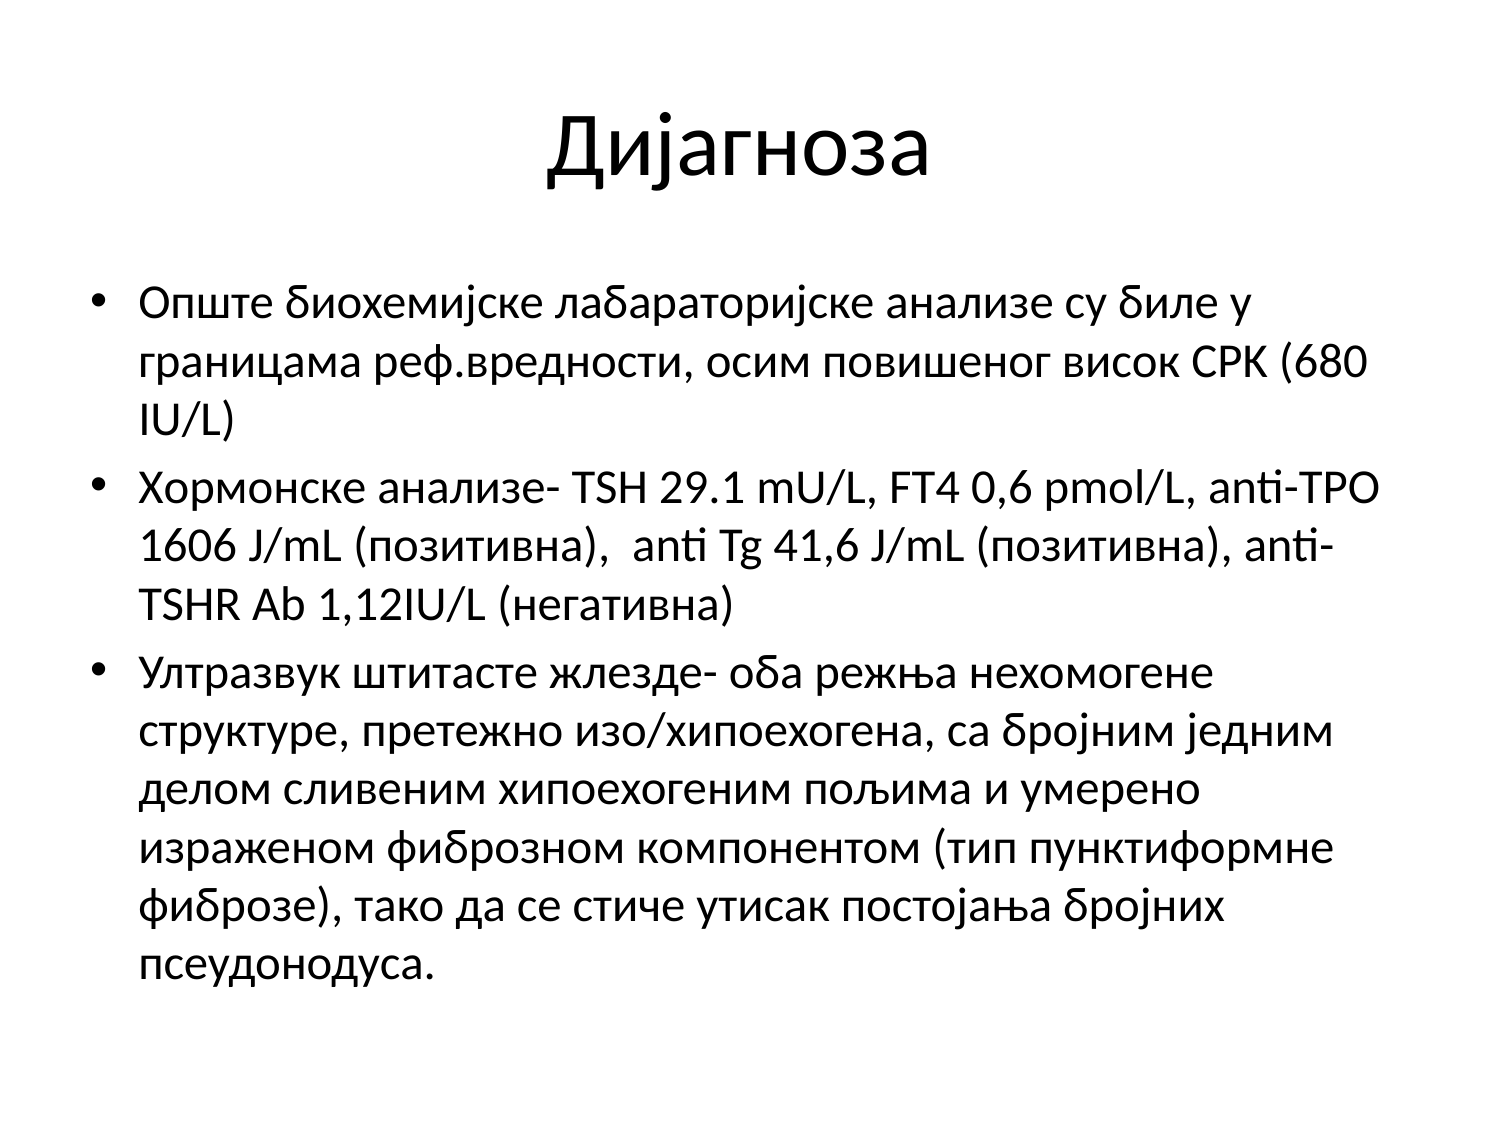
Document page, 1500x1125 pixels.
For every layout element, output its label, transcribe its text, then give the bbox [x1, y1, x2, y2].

title Дијагноза [75, 45, 1425, 233]
list Опште биохемијске лабараторијске анализе су биле у границама реф.вредности, осим повишеног висок CPK (680 IU/L) Хормонске анализе- TSH 29.1 mU/L, FT4 0,6 pmol/L, anti-TPO 1606 J/mL (позитивна), anti Tg 41,6 J/mL (позитивна), anti-TSHR Ab 1,12IU/L (негативна) Ултразвук штитасте жлезде- оба режња нехомогене структуре, претежно изо/хипоехогена, са бројним једним делом сливеним хипоехогеним пољима и умерено израженом фиброзном компонентом (тип пунктиформне фиброзе), тако да се стиче утисак постојања бројних псеудонодуса. [75, 262, 1425, 1005]
